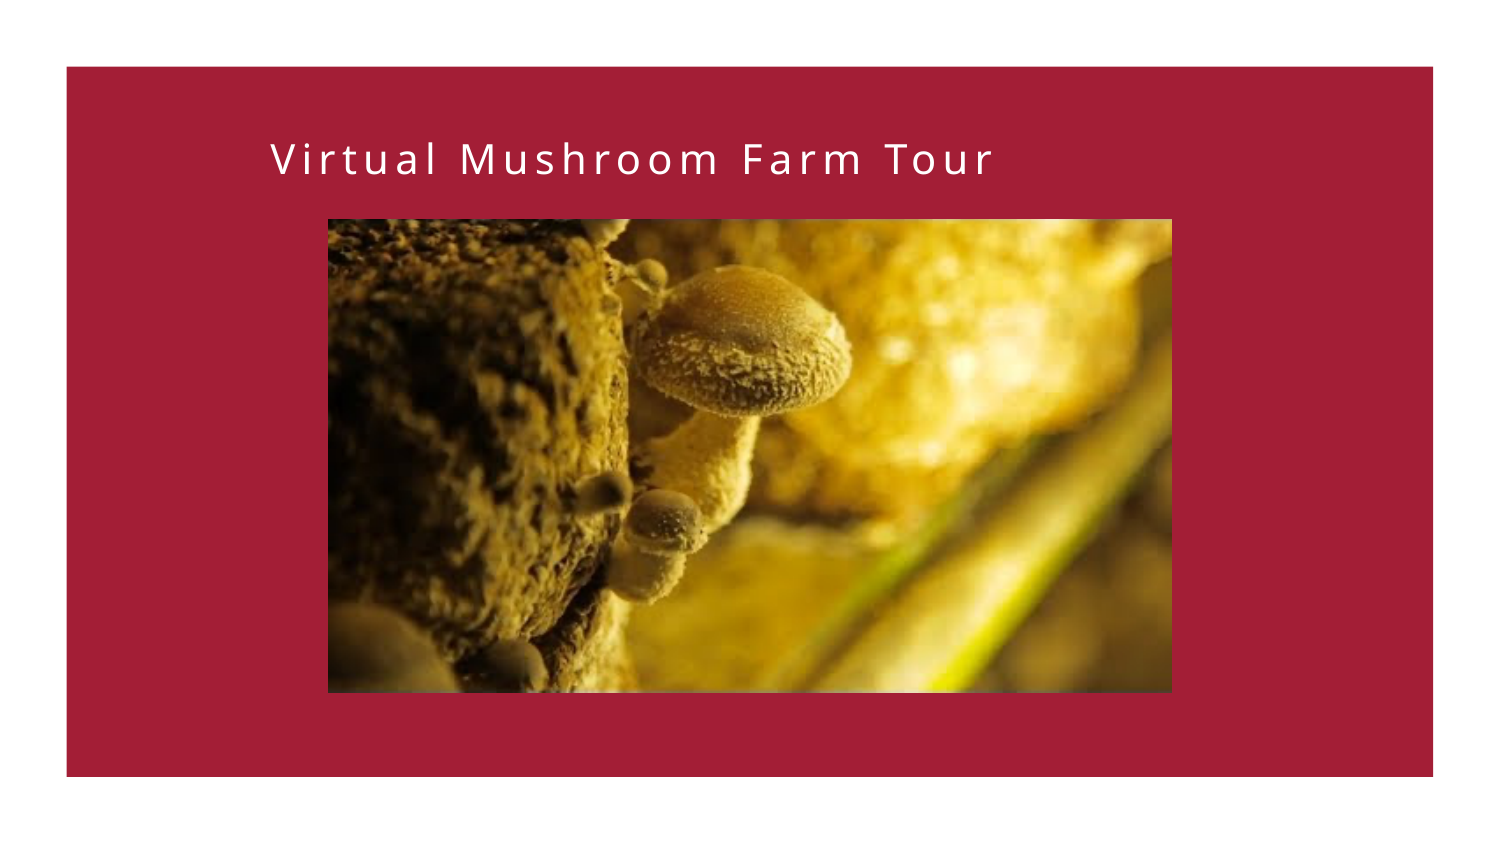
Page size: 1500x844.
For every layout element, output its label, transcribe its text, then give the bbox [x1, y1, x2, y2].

text_box Virtual Mushroom Farm Tour [255, 125, 1245, 191]
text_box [327, 218, 1173, 695]
